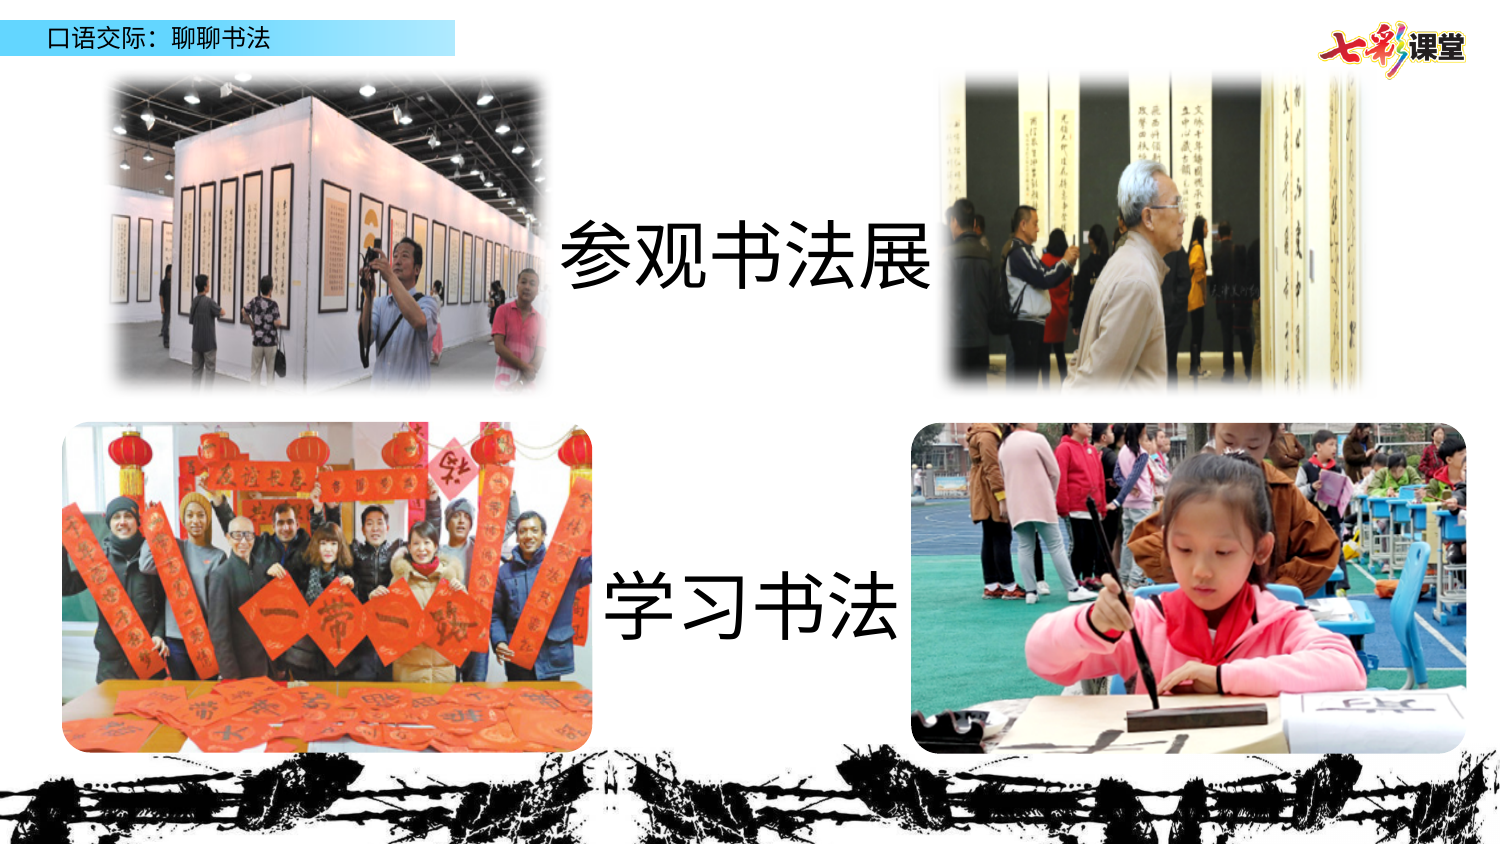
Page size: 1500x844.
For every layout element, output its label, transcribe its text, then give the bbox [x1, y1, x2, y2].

text_box 学习书法 [597, 551, 905, 657]
picture [0, 421, 1500, 844]
text_box 参观书法展 [560, 201, 927, 307]
picture [932, 20, 1468, 399]
picture [100, 67, 555, 399]
